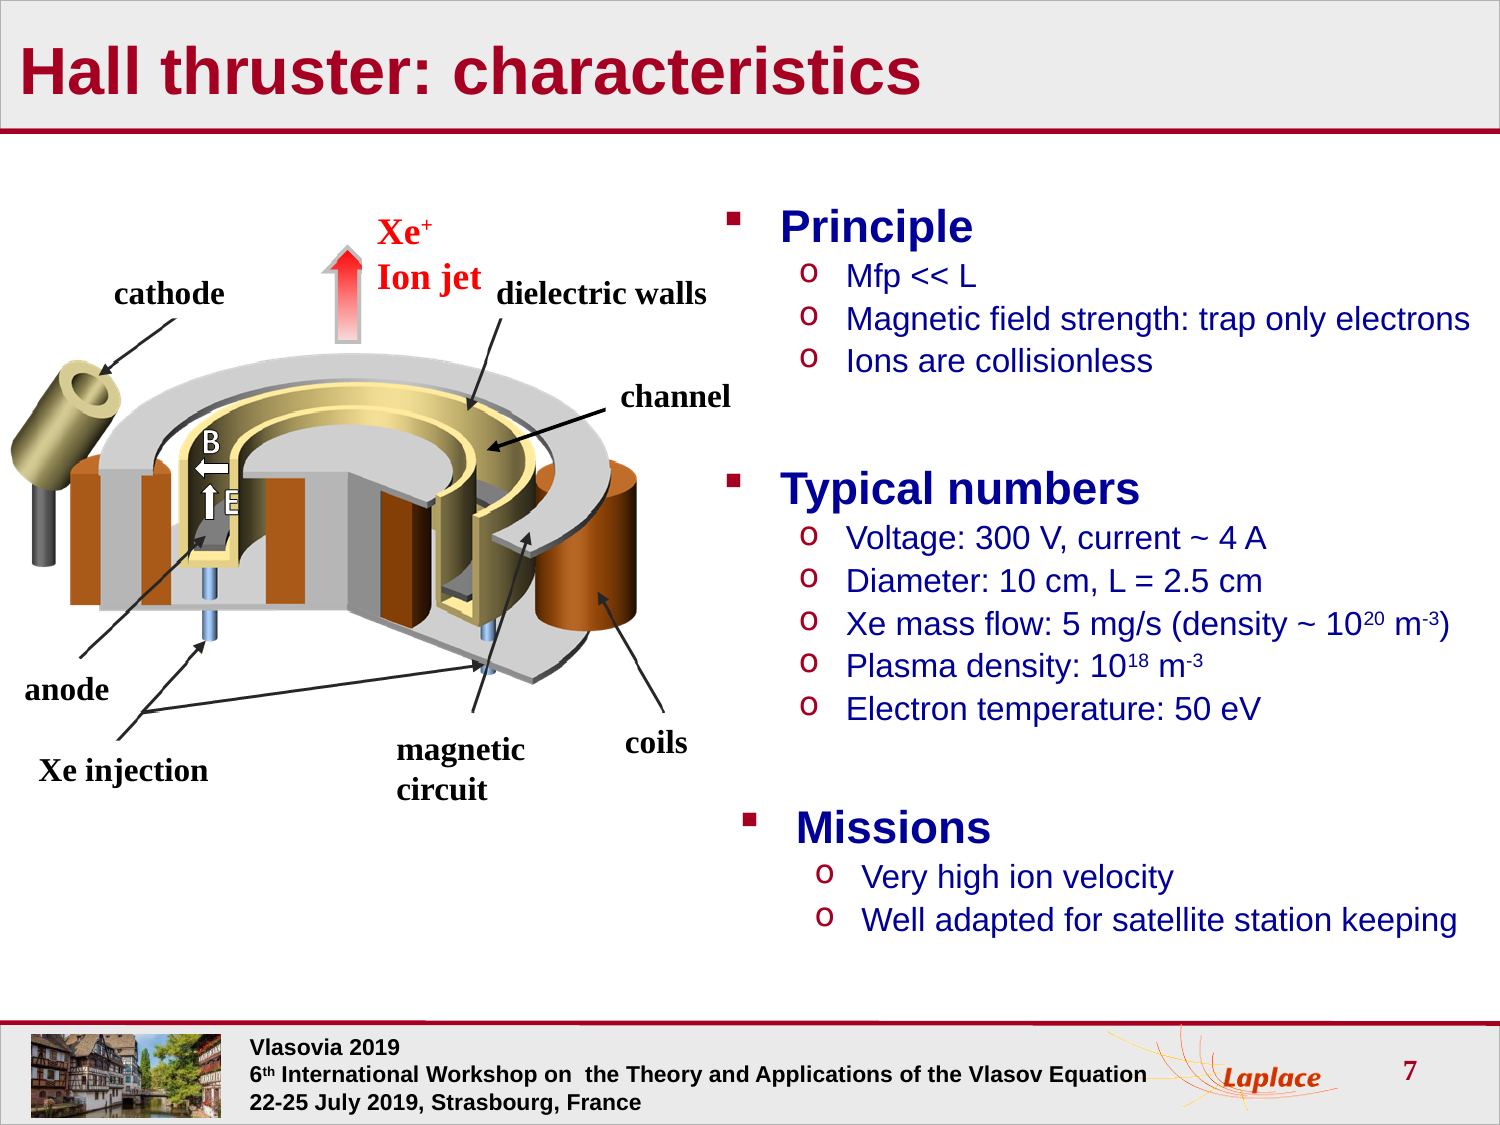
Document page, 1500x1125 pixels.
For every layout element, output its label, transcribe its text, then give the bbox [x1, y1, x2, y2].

picture [1107, 1024, 1343, 1111]
title Hall thruster: characteristics [4, 11, 1418, 125]
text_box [0, 199, 764, 817]
text_box Principle Mfp << L Magnetic field strength: trap only electrons Ions are collisionless [709, 195, 1500, 423]
picture [31, 1034, 221, 1118]
text_box Typical numbers Voltage: 300 V, current ~ 4 A Diameter: 10 cm, L = 2.5 cm Xe mass flow: 5 mg/s (density ~ 1020 m-3) Plasma density: 1018 m-3 Electron temperature: 50 eV [768, 457, 1500, 760]
text_box [0, 0, 1500, 131]
text_box Missions Very high ion velocity Well adapted for satellite station keeping [724, 796, 1500, 977]
